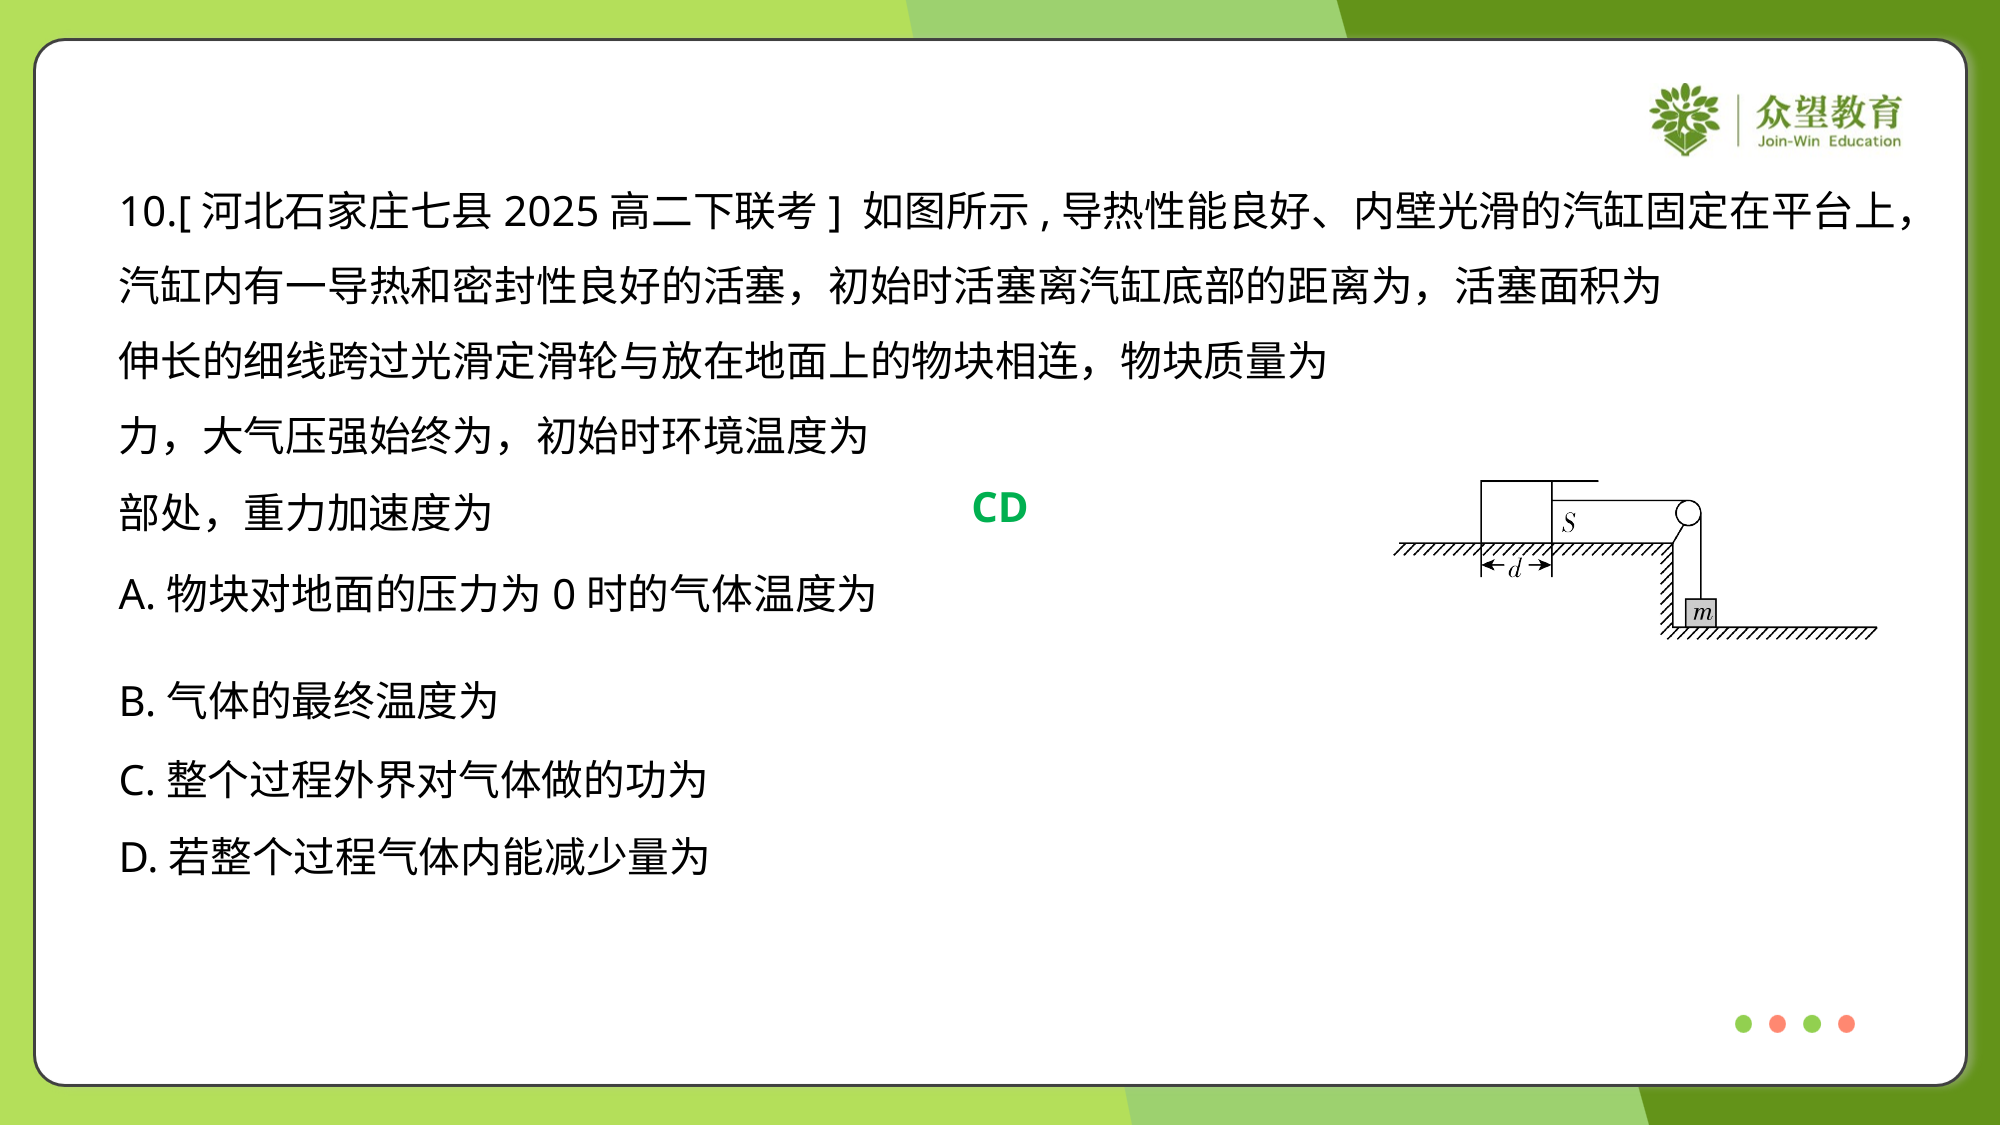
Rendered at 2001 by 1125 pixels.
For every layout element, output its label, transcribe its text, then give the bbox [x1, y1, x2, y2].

picture [0, 0, 2000, 1125]
text_box CD [954, 478, 1046, 529]
